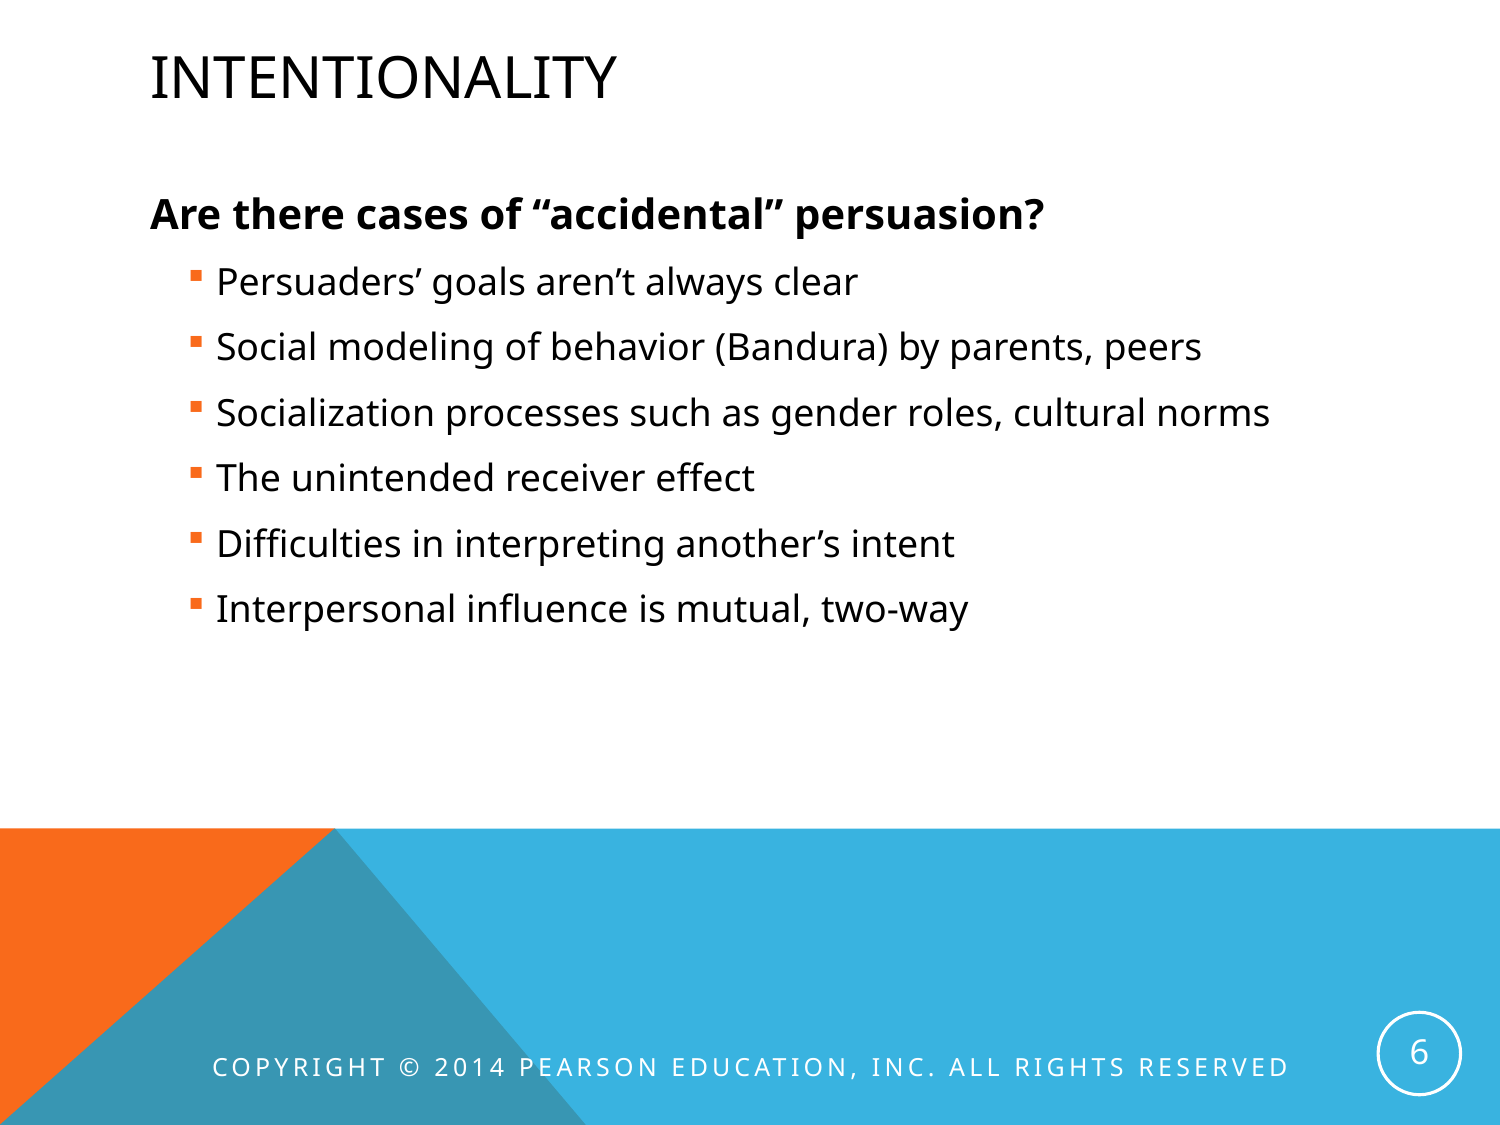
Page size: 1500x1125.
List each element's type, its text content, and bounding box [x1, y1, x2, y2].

title intentionality [135, 0, 1369, 150]
slide_number 6 [1376, 1010, 1463, 1097]
list Are there cases of “accidental” persuasion? Persuaders’ goals aren’t always clear Social modeling of behavior (Bandura) by parents, peers Socialization processes such as gender roles, cultural norms The unintended receiver effect Difficulties in interpreting another’s intent Interpersonal influence is mutual, two-way [135, 180, 1369, 768]
footer Copyright © 2014 Pearson Education, Inc. All rights reserved [150, 1012, 1352, 1125]
